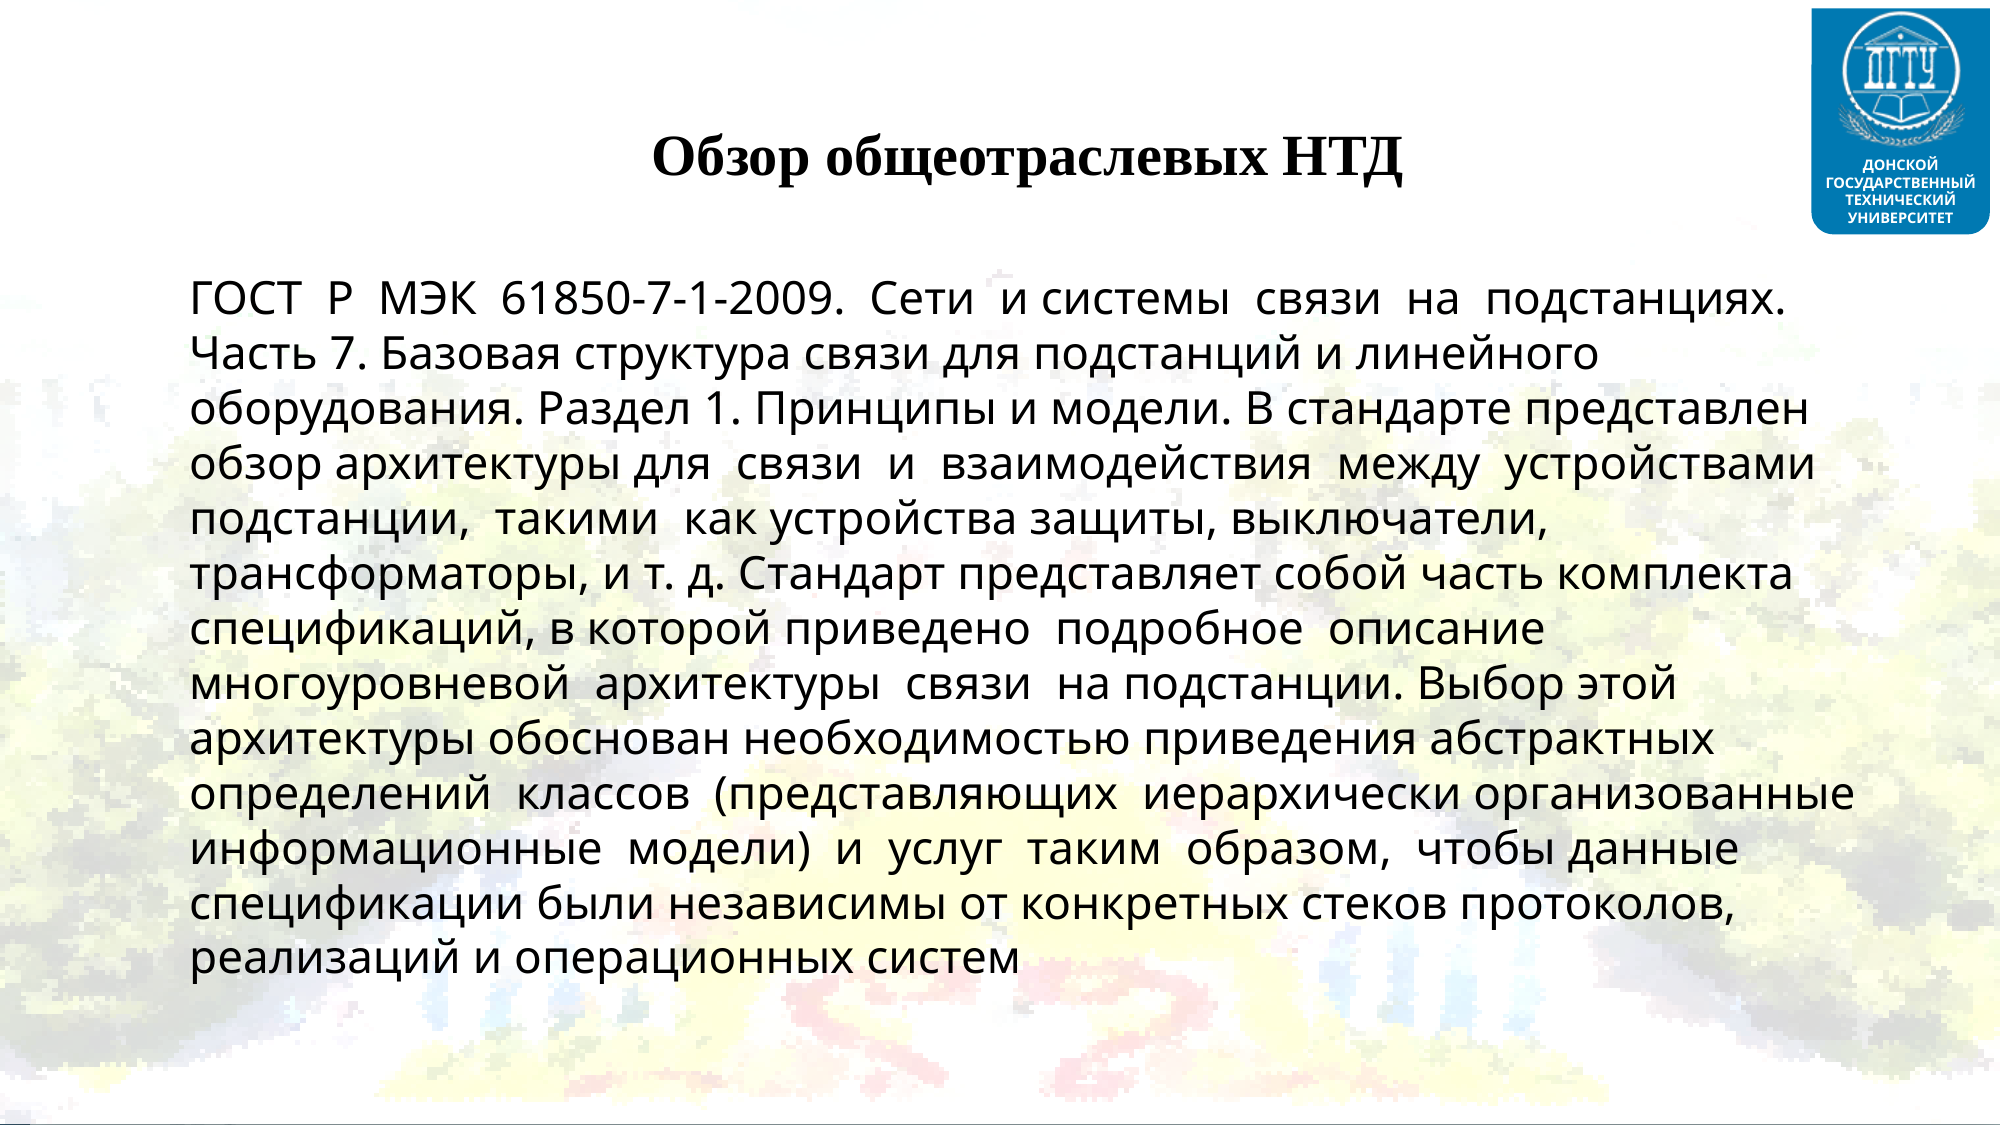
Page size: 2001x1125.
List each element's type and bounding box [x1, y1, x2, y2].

text_box [1801, 8, 2000, 236]
picture [0, 0, 2000, 1125]
